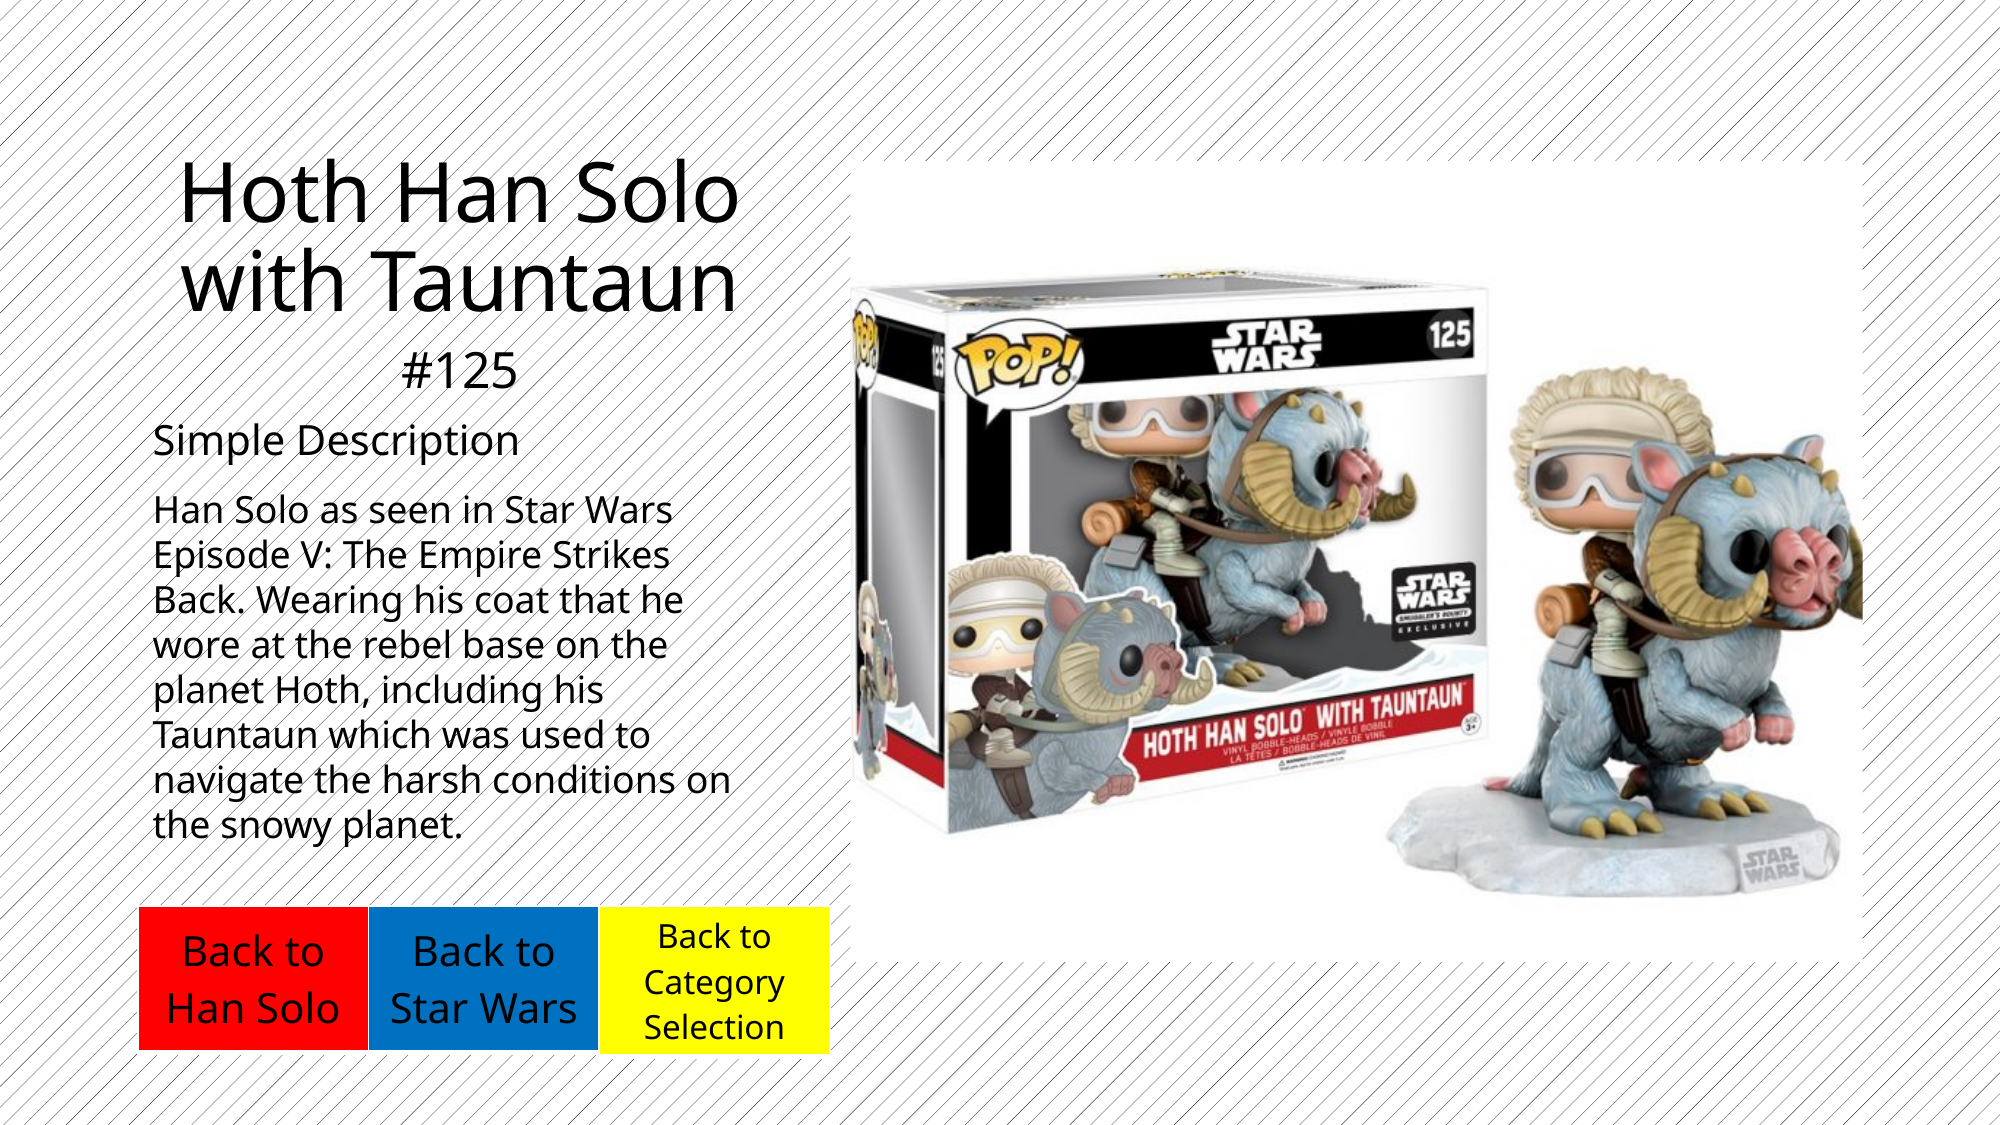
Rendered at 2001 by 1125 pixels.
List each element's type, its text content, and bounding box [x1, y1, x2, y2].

picture [137, 905, 830, 1053]
list #125 Simple Description Han Solo as seen in Star Wars Episode V: The Empire Strikes Back. Wearing his coat that he wore at the rebel base on the planet Hoth, including his Tauntaun which was used to navigate the harsh conditions on the snowy planet. [137, 337, 783, 905]
picture [850, 161, 1863, 962]
title Hoth Han Solo with Tauntaun [137, 75, 783, 337]
